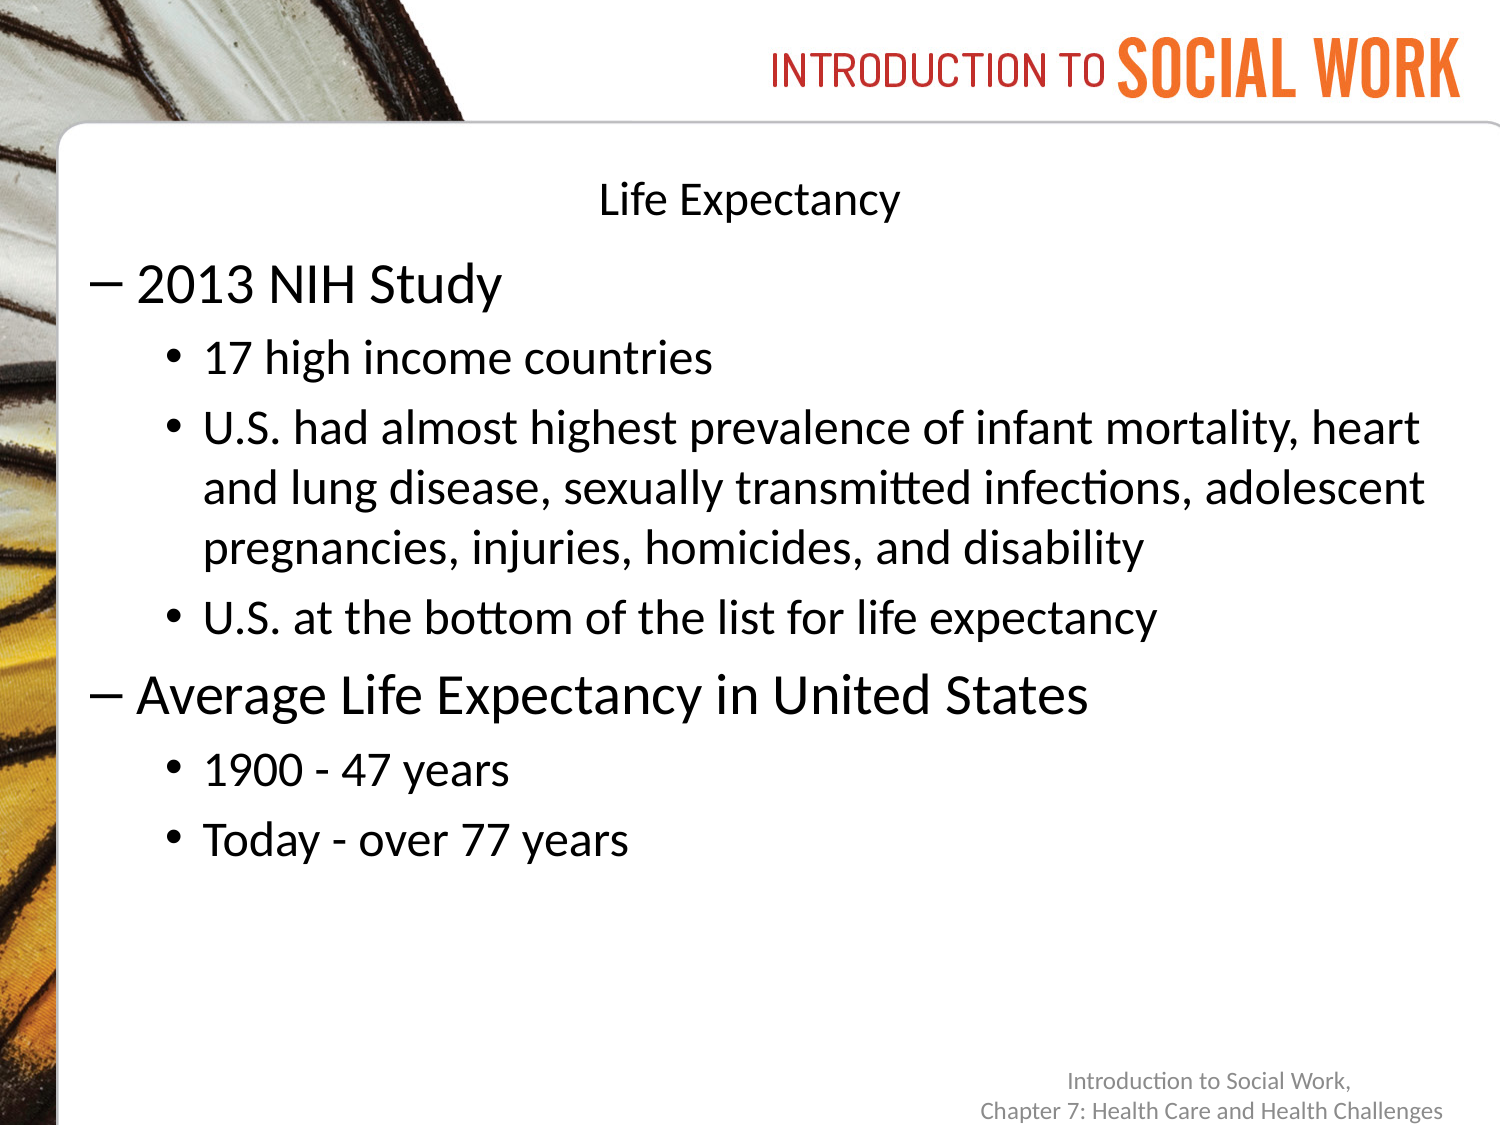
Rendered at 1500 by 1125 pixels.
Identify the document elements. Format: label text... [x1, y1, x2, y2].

title Life Expectancy [75, 99, 1425, 237]
picture [0, 0, 1500, 237]
list 2013 NIH Study 17 high income countries U.S. had almost highest prevalence of infant mortality, heart and lung disease, sexually transmitted infections, adolescent pregnancies, injuries, homicides, and disability U.S. at the bottom of the list for life expectancy Average Life Expectancy in United States 1900 - 47 years Today - over 77 years [0, 237, 1500, 1050]
picture [0, 1050, 1500, 1125]
footer Introduction to Social Work, Chapter 7: Health Care and Health Challenges [950, 1065, 1475, 1125]
